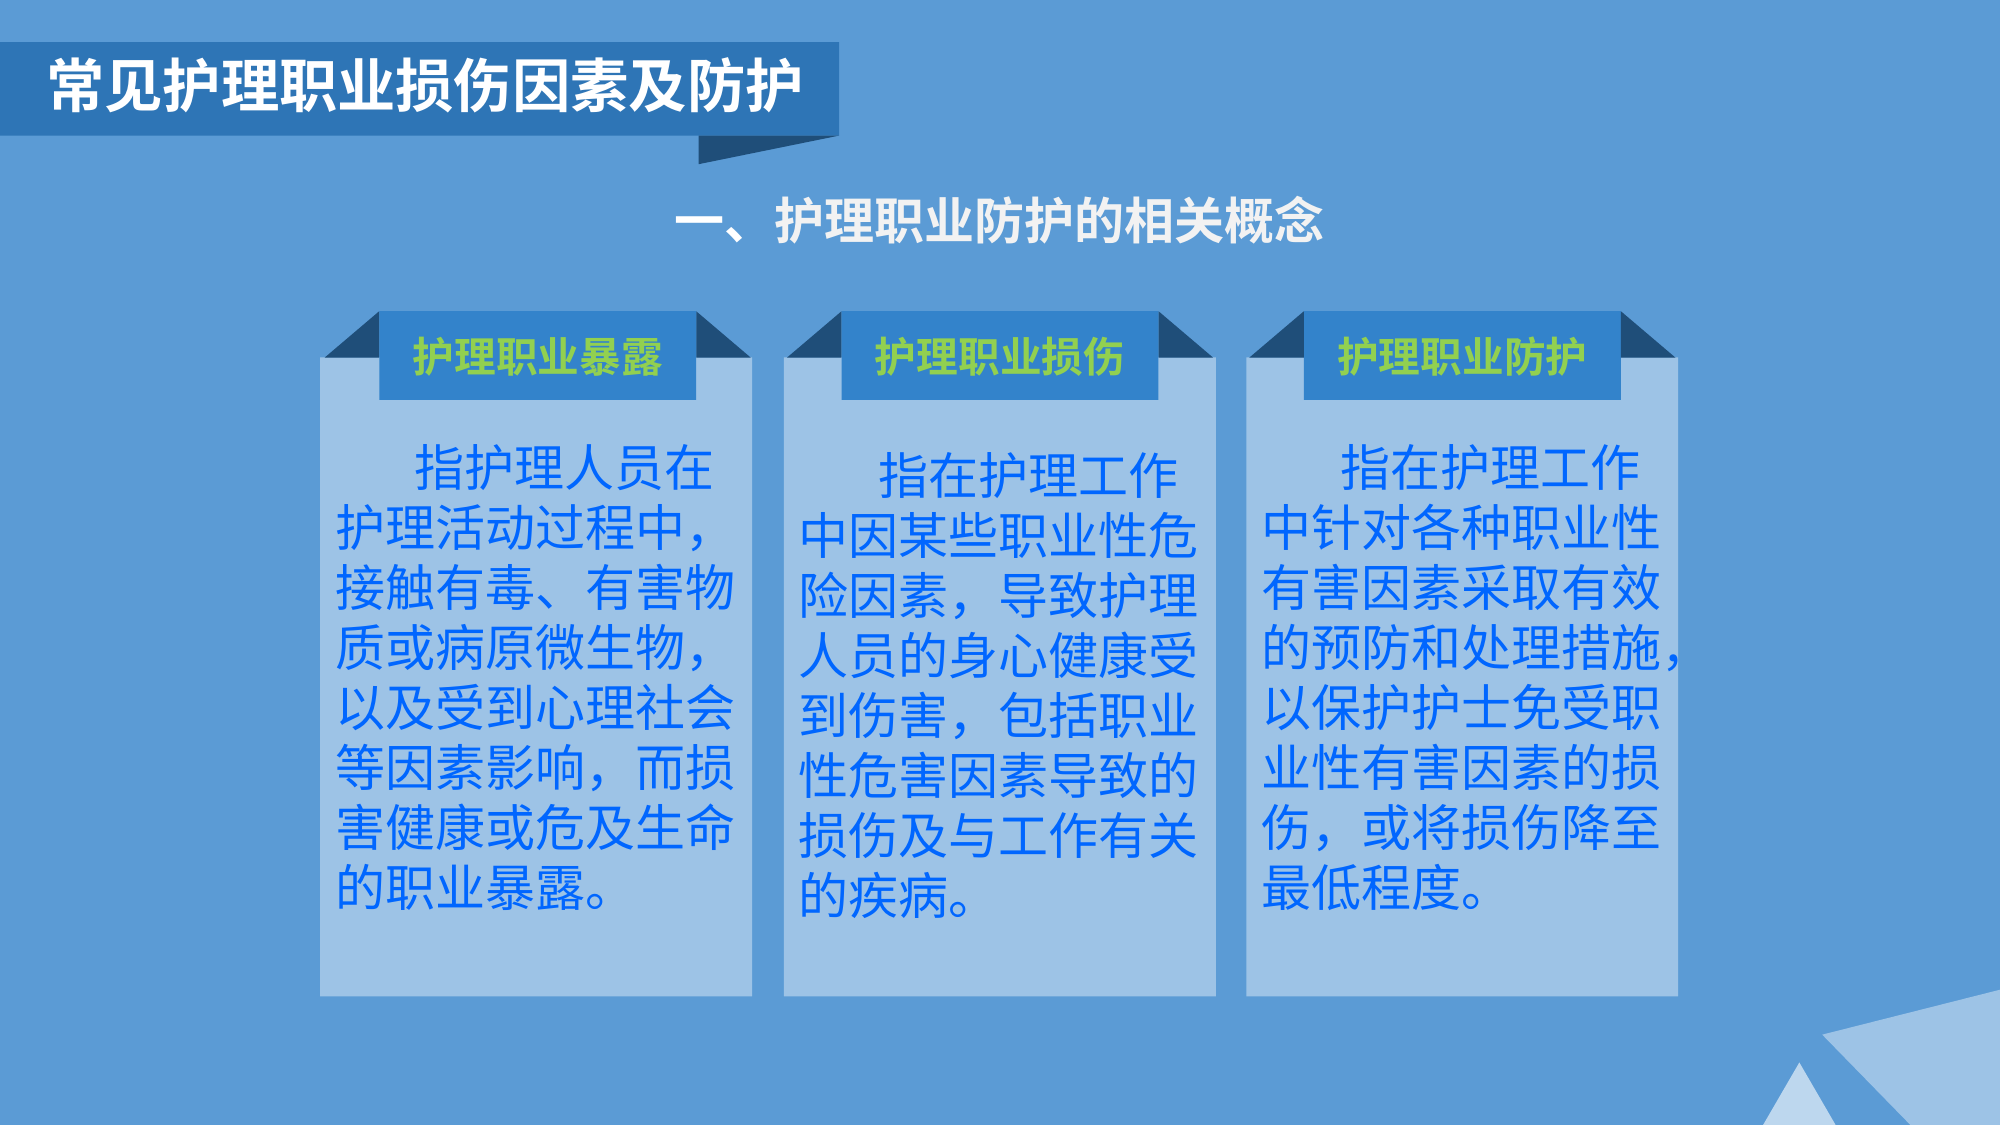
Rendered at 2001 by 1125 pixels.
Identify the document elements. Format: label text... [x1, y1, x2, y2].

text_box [324, 311, 751, 400]
text_box 一、护理职业防护的相关概念 [660, 181, 1340, 257]
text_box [787, 311, 1213, 400]
text_box [1761, 1060, 1837, 1125]
text_box [1820, 988, 2000, 1125]
text_box 常见护理职业损伤因素及防护 [31, 42, 862, 127]
text_box [0, 41, 840, 137]
text_box [697, 134, 840, 166]
text_box 指在护理工作中因某些职业性危险因素，导致护理人员的身心健康受到伤害，包括职业性危害因素导致的损伤及与工作有关的疾病。 [783, 356, 1217, 998]
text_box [1249, 311, 1676, 400]
text_box 指护理人员在护理活动过程中，接触有毒、有害物质或病原微生物，以及受到心理社会等因素影响，而损害健康或危及生命 的职业暴露。 [319, 356, 753, 998]
text_box 指在护理工作中针对各种职业性有害因素采取有效的预防和处理措施，以保护护士免受职业性有害因素的损伤，或将损伤降至最低程度。 [1245, 356, 1679, 998]
